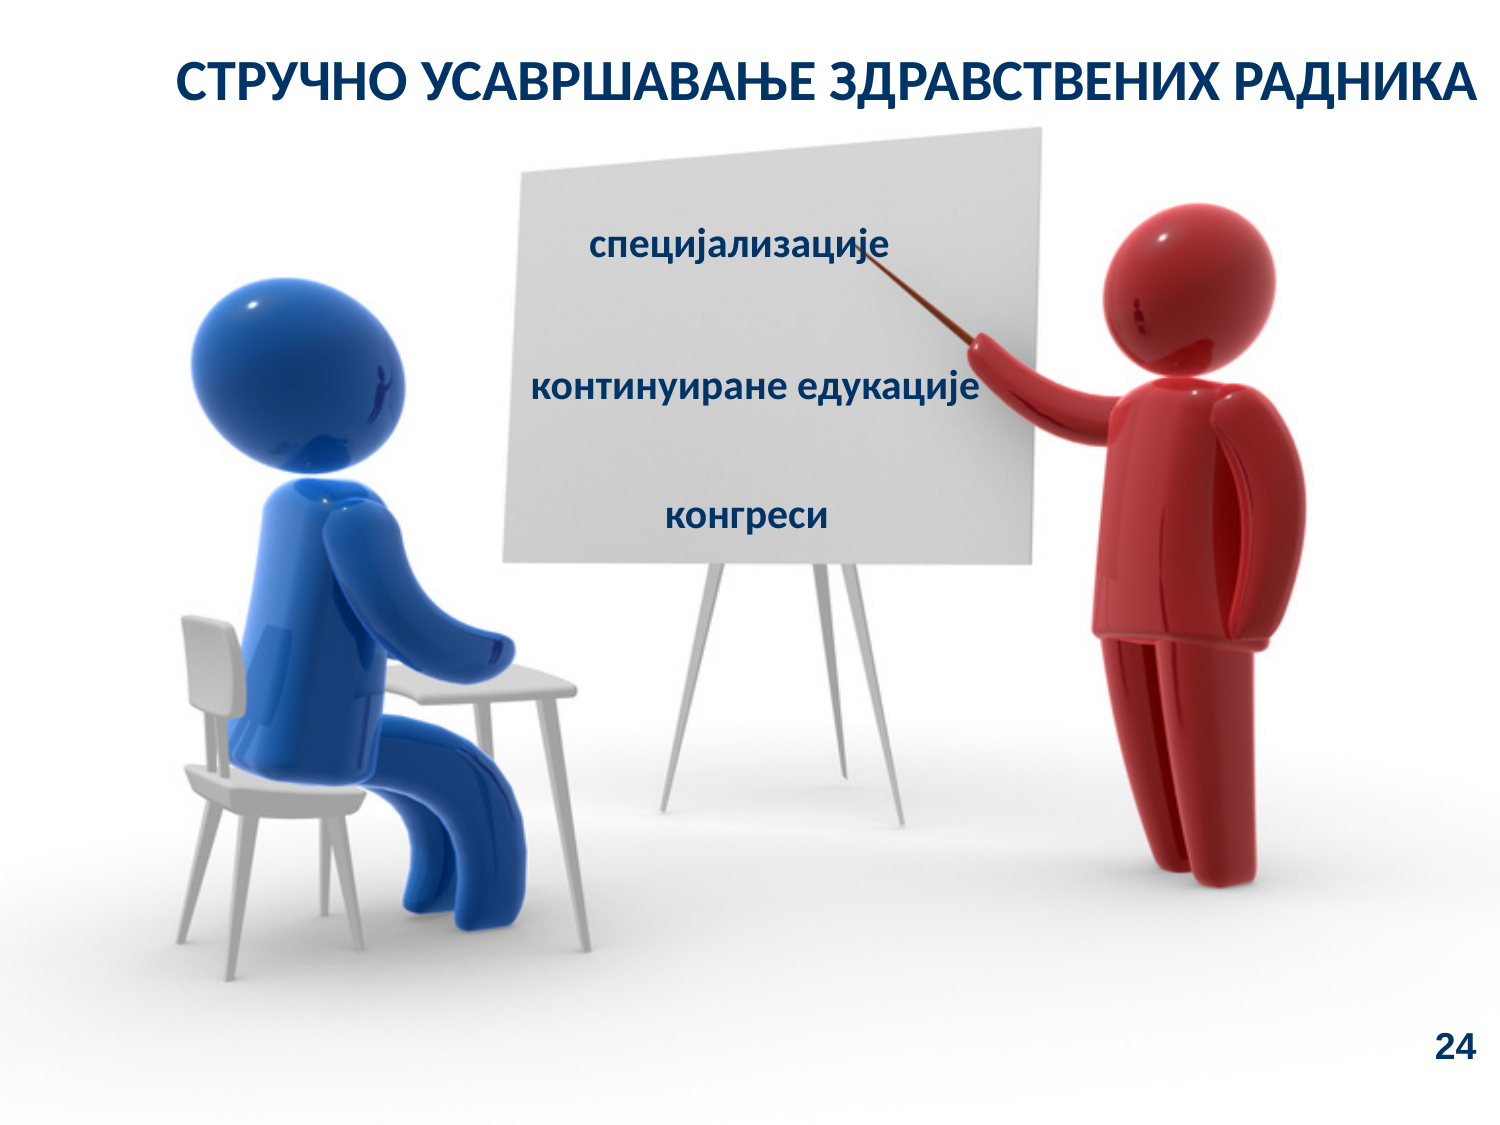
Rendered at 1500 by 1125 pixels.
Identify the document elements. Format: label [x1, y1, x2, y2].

title [0, 0, 1500, 1125]
